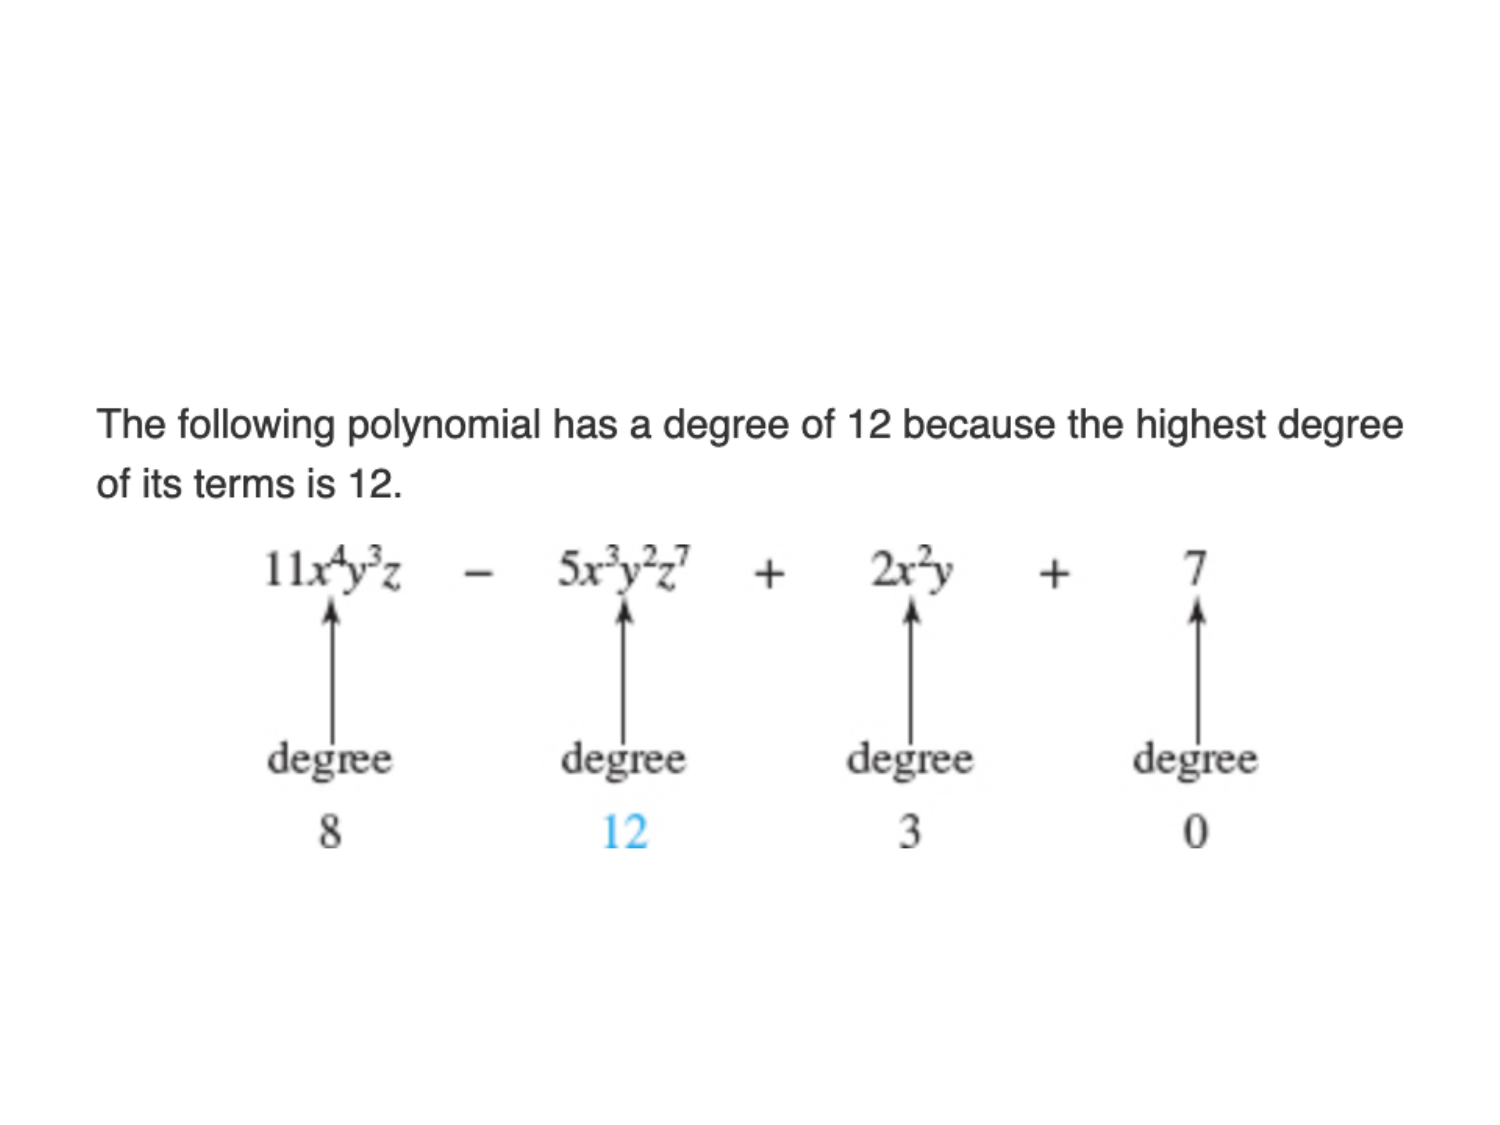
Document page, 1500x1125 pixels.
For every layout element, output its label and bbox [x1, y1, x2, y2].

list [74, 262, 1426, 1006]
